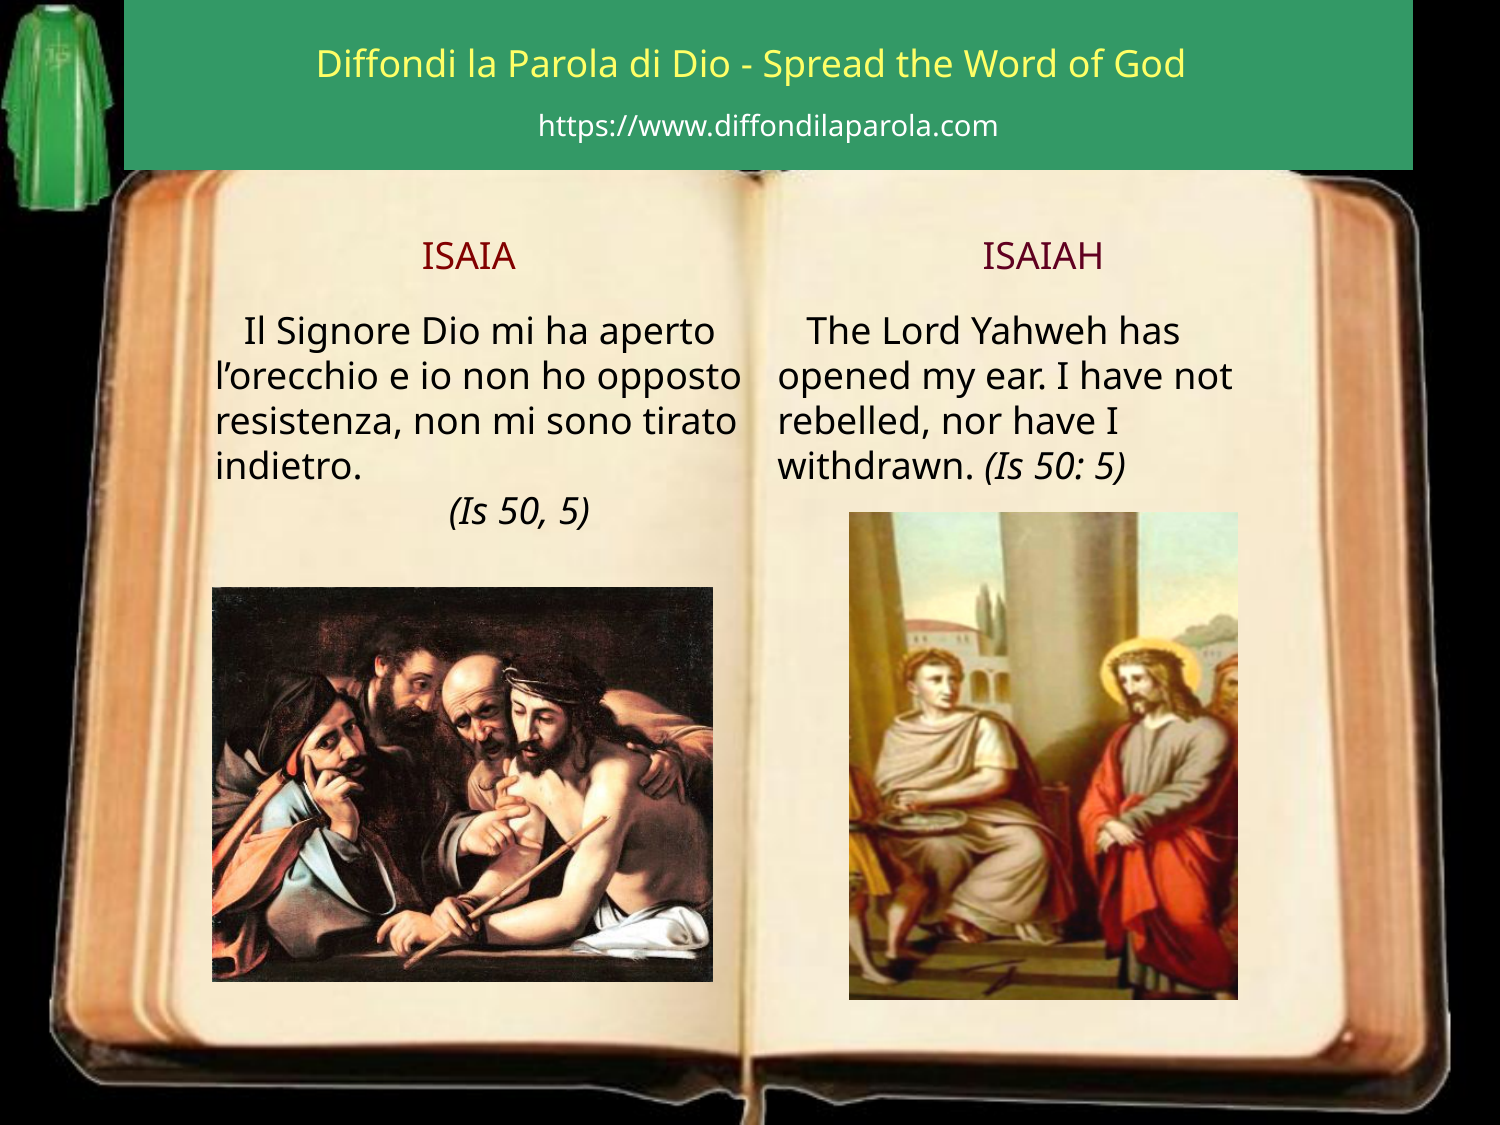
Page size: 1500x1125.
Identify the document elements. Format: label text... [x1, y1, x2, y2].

picture [0, 0, 1500, 1125]
text_box Il Signore Dio mi ha aperto l’orecchio e io non ho opposto resistenza, non mi sono tirato indietro. (Is 50, 5) [200, 299, 763, 540]
text_box ISAIAH [787, 224, 1300, 285]
text_box Diffondi la Parola di Dio - Spread the Word of God https://www.diffondilaparola.com [124, 0, 1413, 170]
text_box ISAIA [187, 224, 750, 285]
text_box The Lord Yahweh has opened my ear. I have not rebelled, nor have I withdrawn. (Is 50: 5) [762, 299, 1338, 495]
